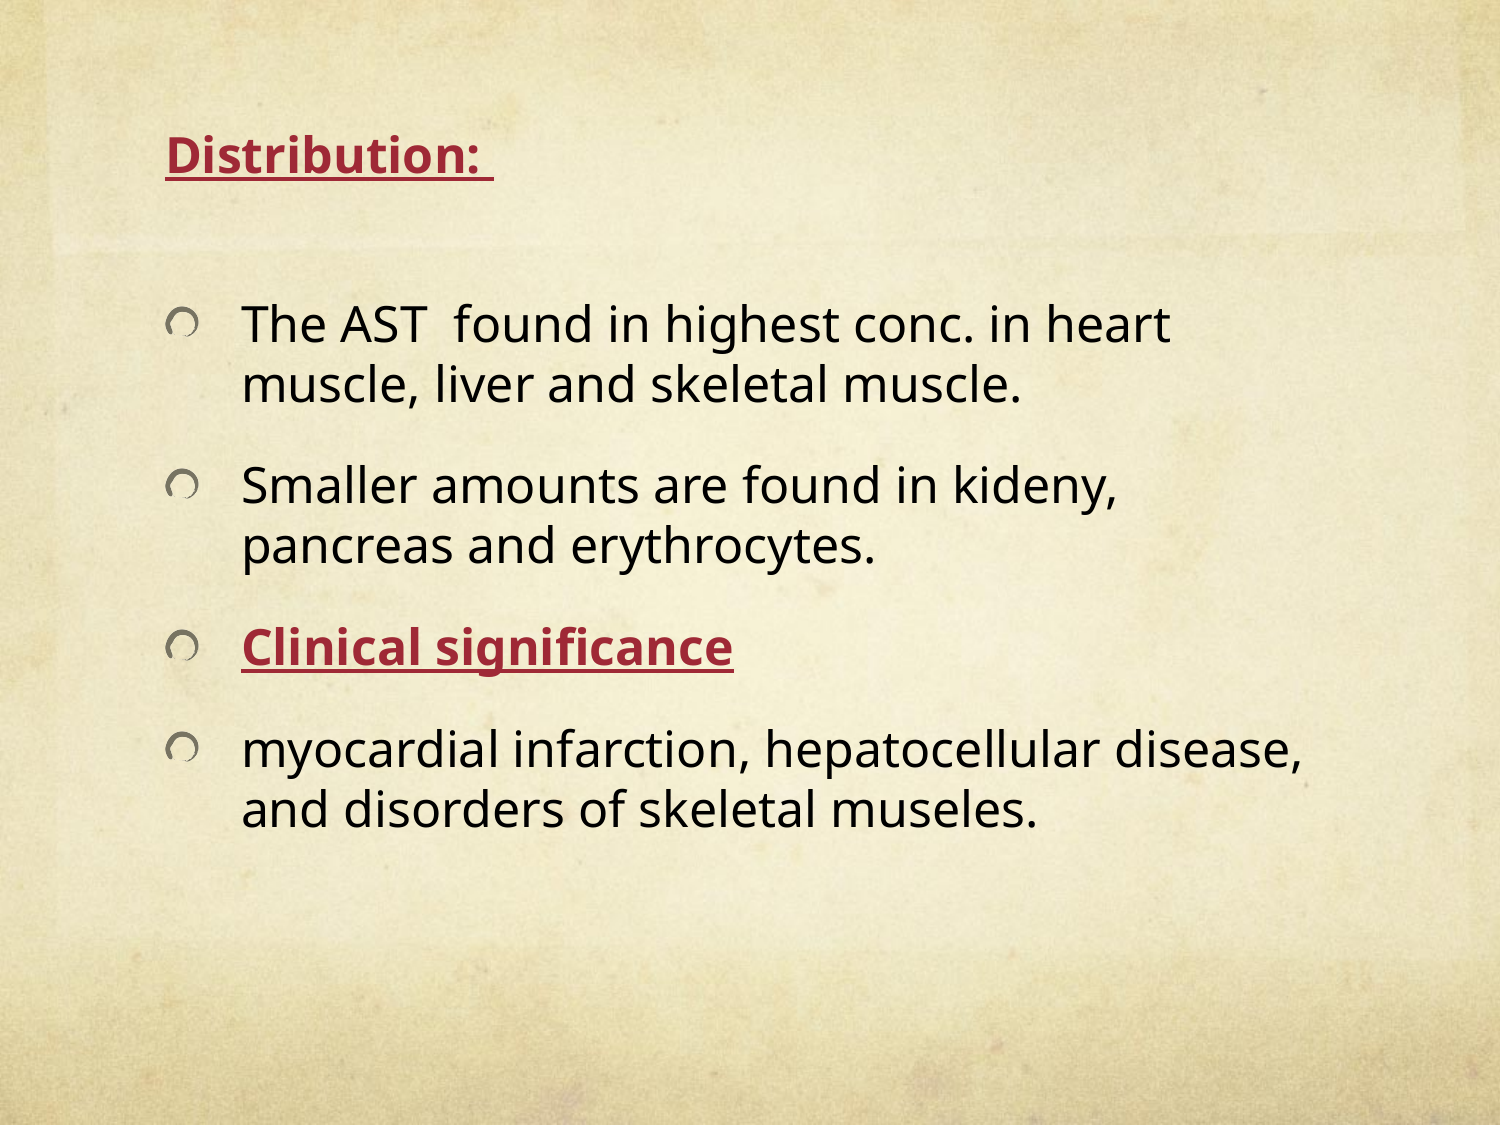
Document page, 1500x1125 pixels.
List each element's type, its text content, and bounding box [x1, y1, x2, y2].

picture [0, 0, 1500, 1125]
list The AST found in highest conc. in heart muscle, liver and skeletal muscle. Smaller amounts are found in kideny, pancreas and erythrocytes. Clinical significance myocardial infarction, hepatocellular disease, and disorders of skeletal museles. [149, 284, 1350, 951]
title Distribution: [149, 82, 1350, 226]
